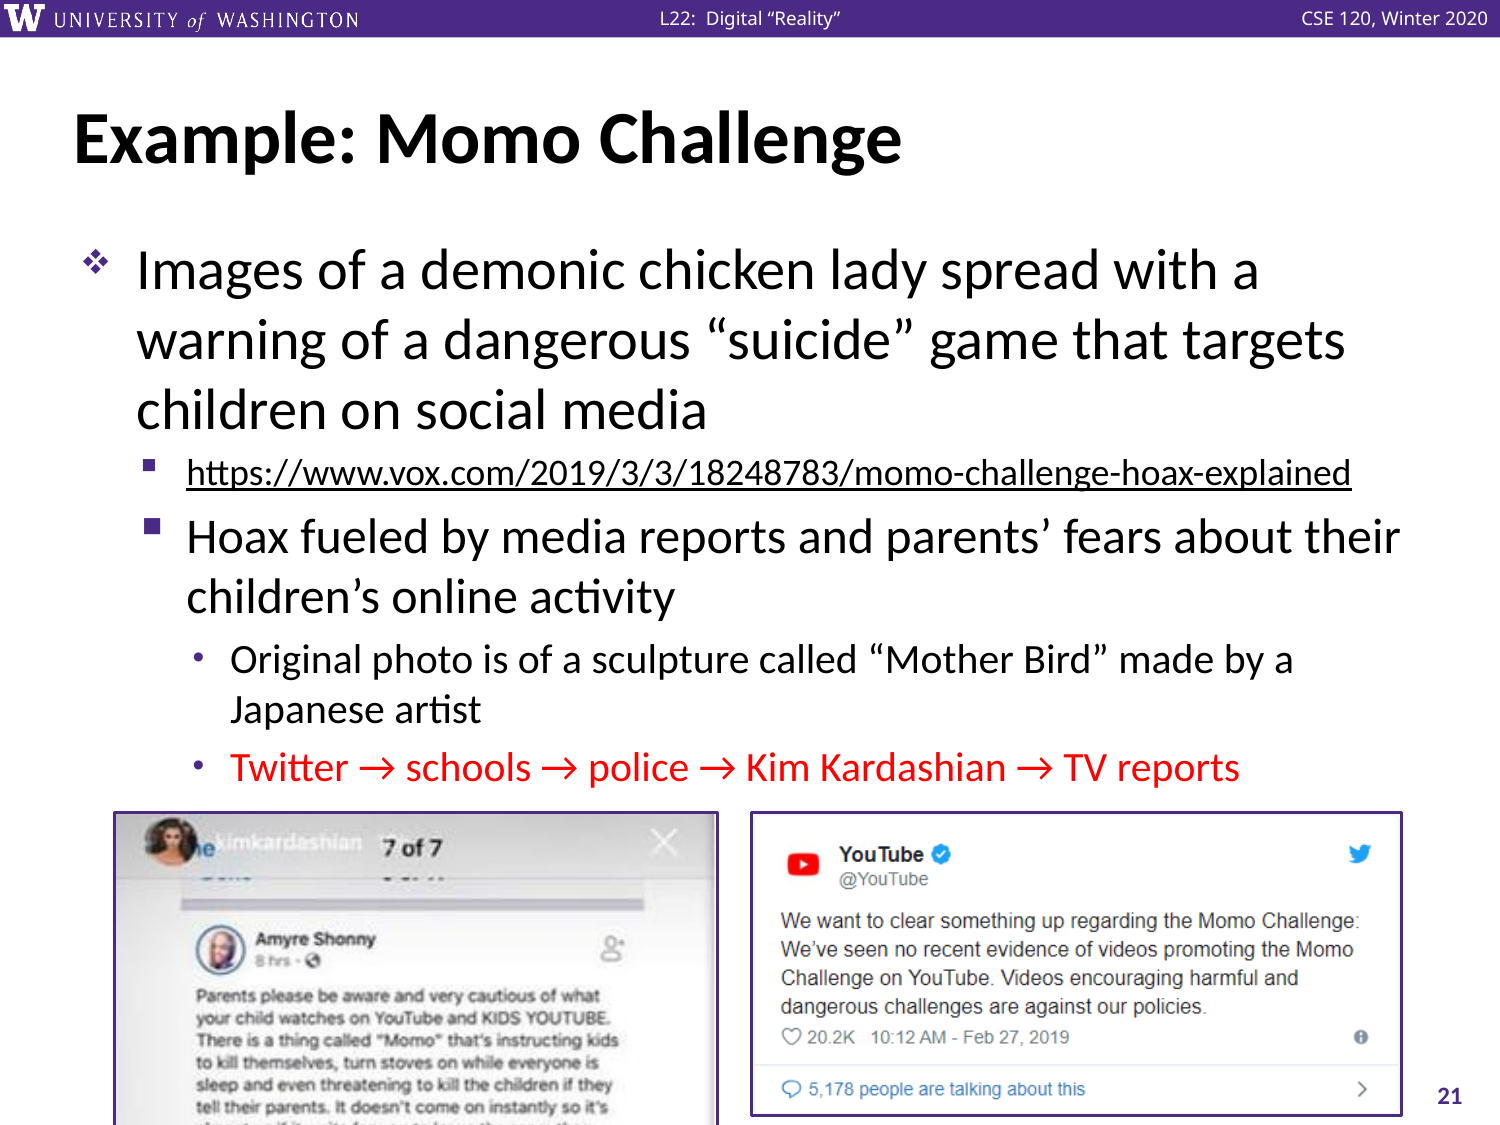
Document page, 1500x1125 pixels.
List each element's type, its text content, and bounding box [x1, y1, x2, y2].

list Images of a demonic chicken lady spread with a warning of a dangerous “suicide” game that targets children on social media https://www.vox.com/2019/3/3/18248783/momo-challenge-hoax-explained Hoax fueled by media reports and parents’ fears about their children’s online activity Original photo is of a sculpture called “Mother Bird” made by a Japanese artist Twitter → schools → police → Kim Kardashian → TV reports [64, 223, 1438, 1040]
picture [115, 813, 717, 1125]
picture [4, 4, 358, 32]
title Example: Momo Challenge [58, 71, 1438, 197]
picture [753, 813, 1401, 1115]
slide_number 21 [1400, 1065, 1500, 1125]
